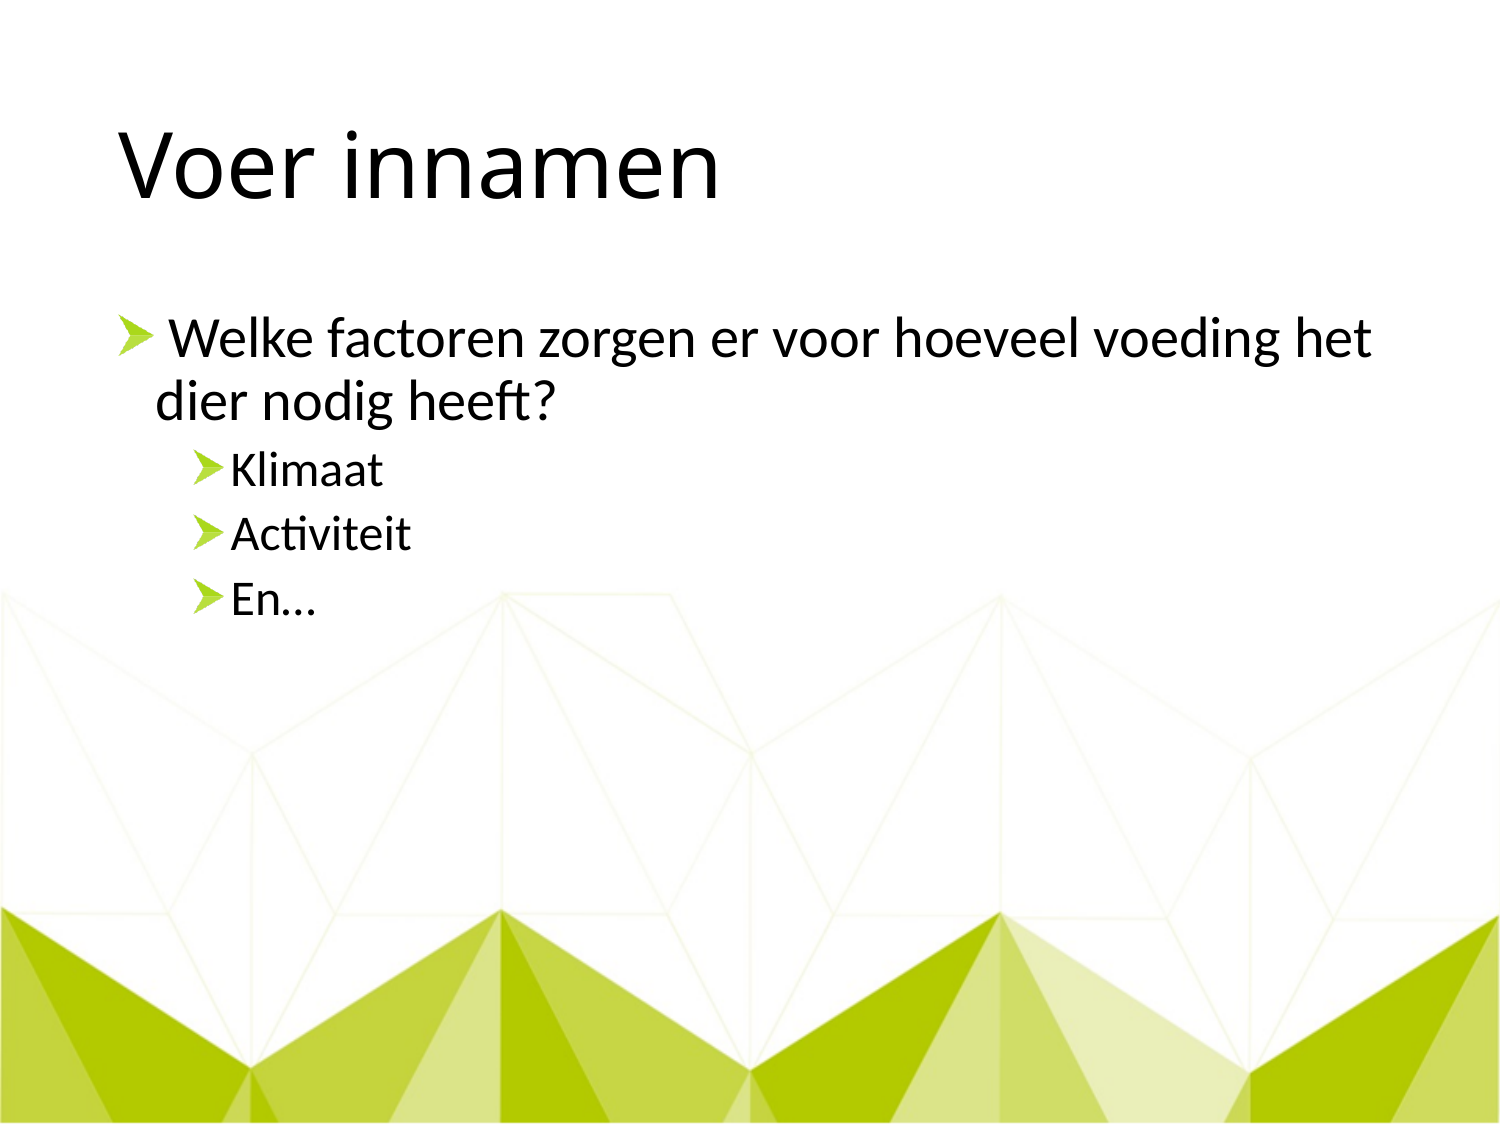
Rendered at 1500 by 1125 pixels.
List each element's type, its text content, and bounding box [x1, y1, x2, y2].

list Welke factoren zorgen er voor hoeveel voeding het dier nodig heeft? Klimaat Activiteit En… [103, 299, 1397, 1014]
title Voer innamen [103, 59, 1397, 278]
picture [0, 0, 1500, 1125]
